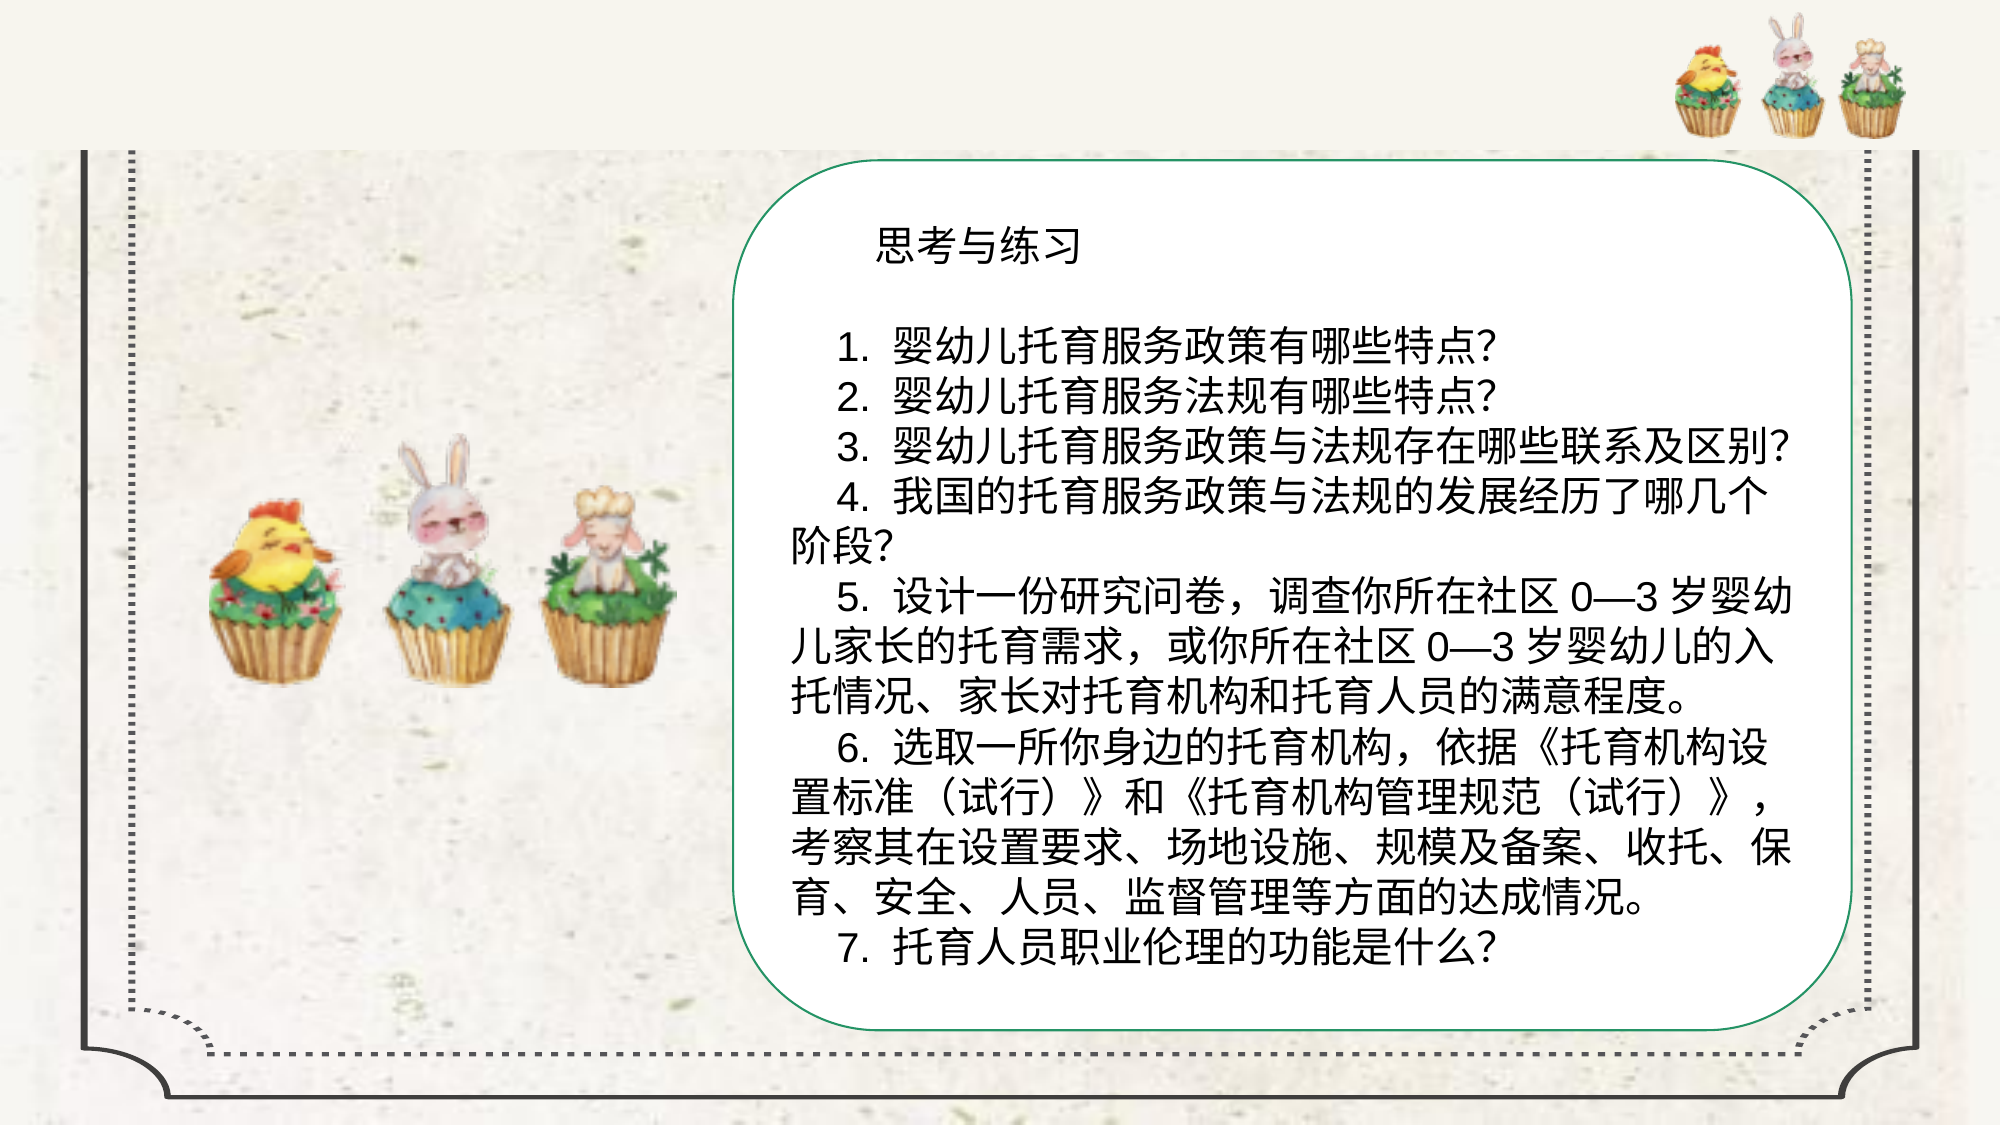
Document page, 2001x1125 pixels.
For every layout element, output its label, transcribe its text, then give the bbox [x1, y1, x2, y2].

text_box [0, 0, 2000, 151]
picture [1675, 12, 1906, 139]
picture [88, 151, 1912, 1095]
text_box 思考与练习 1. 婴幼儿托育服务政策有哪些特点？ 2. 婴幼儿托育服务法规有哪些特点？ 3. 婴幼儿托育服务政策与法规存在哪些联系及区别？ 4. 我国的托育服务政策与法规的发展经历了哪几个阶段？ 5. 设计一份研究问卷，调查你所在社区0—3岁婴幼儿家长的托育需求，或你所在社区0—3岁婴幼儿的入托情况、家长对托育机构和托育人员的满意程度。 6. 选取一所你身边的托育机构，依据《托育机构设置标准（试行）》和《托育机构管理规范（试行）》，考察其在设置要求、场地设施、规模及备案、收托、保育、安全、人员、监督管理等方面的达成情况。 7. 托育人员职业伦理的功能是什么？ [732, 159, 1853, 1032]
picture [0, 151, 2000, 1125]
